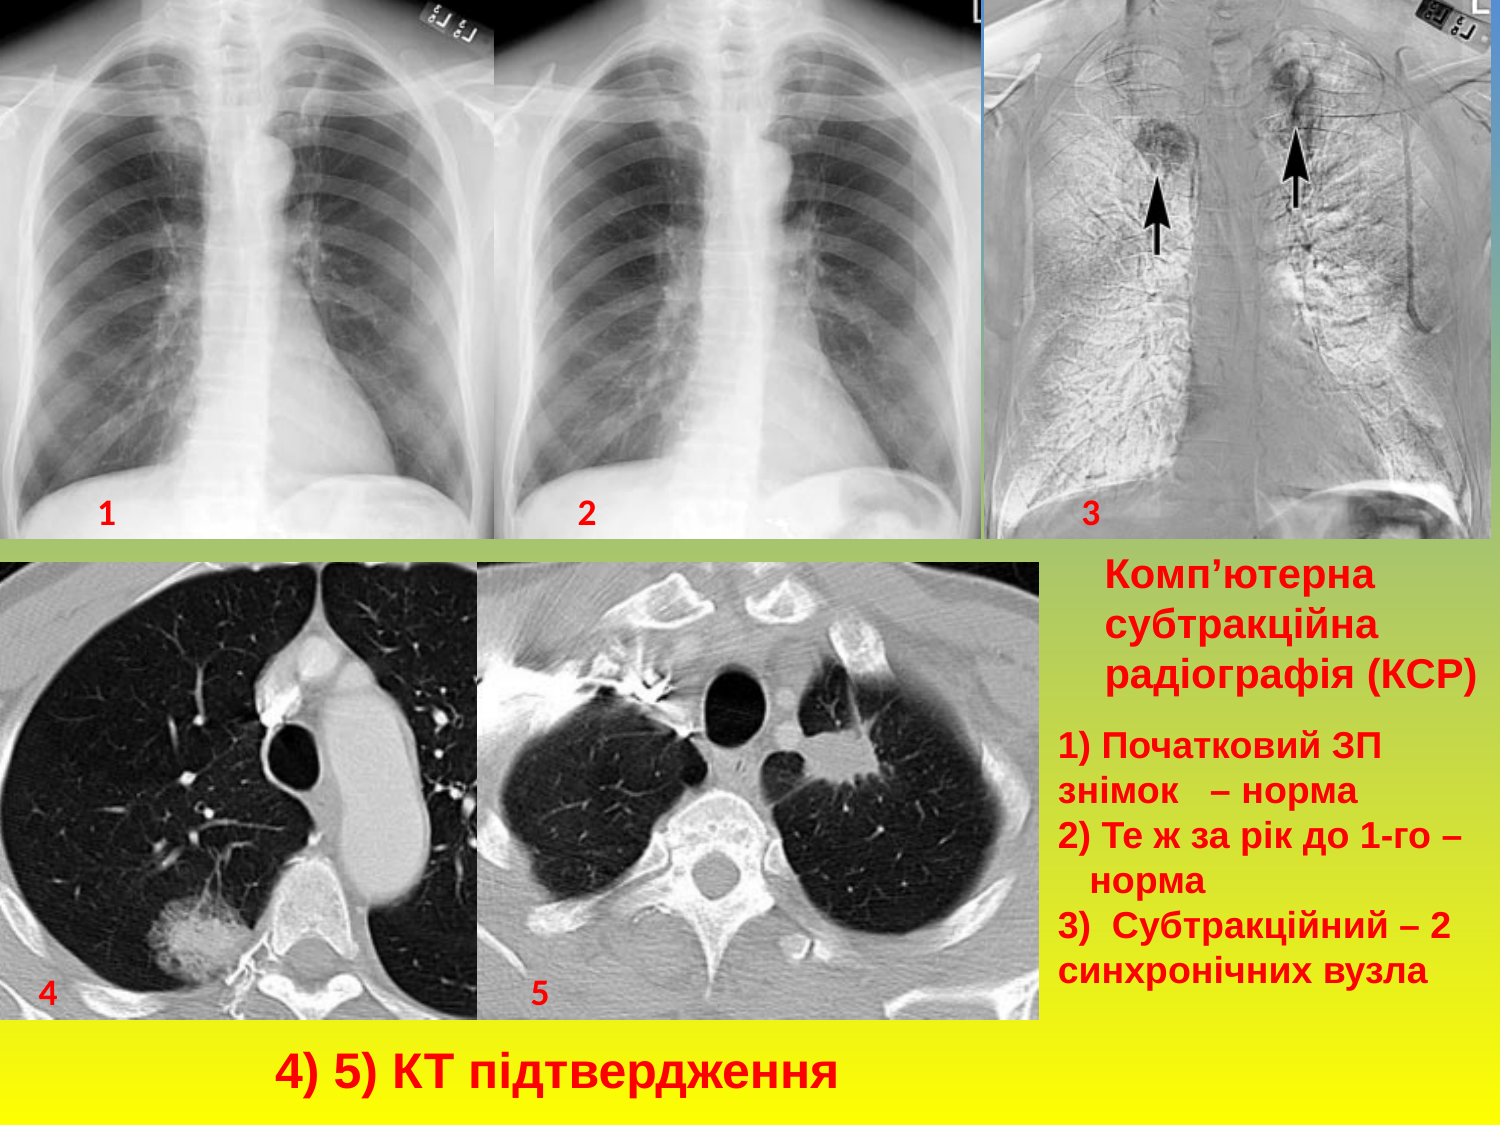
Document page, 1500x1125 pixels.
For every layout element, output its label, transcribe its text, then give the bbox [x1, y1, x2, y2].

title 1) Початковий ЗП знімок – норма 2) Те ж за рік до 1-го – норма 3) Субтракційний – 2 синхронічних вузла [1042, 656, 1500, 1102]
text_box 4) 5) КТ підтвердження [260, 1031, 855, 1106]
text_box Комп’ютерна субтракційна радіографія (КСР) [1089, 539, 1500, 704]
picture [984, 0, 1491, 540]
picture [0, 562, 1039, 1020]
picture [0, 0, 981, 540]
